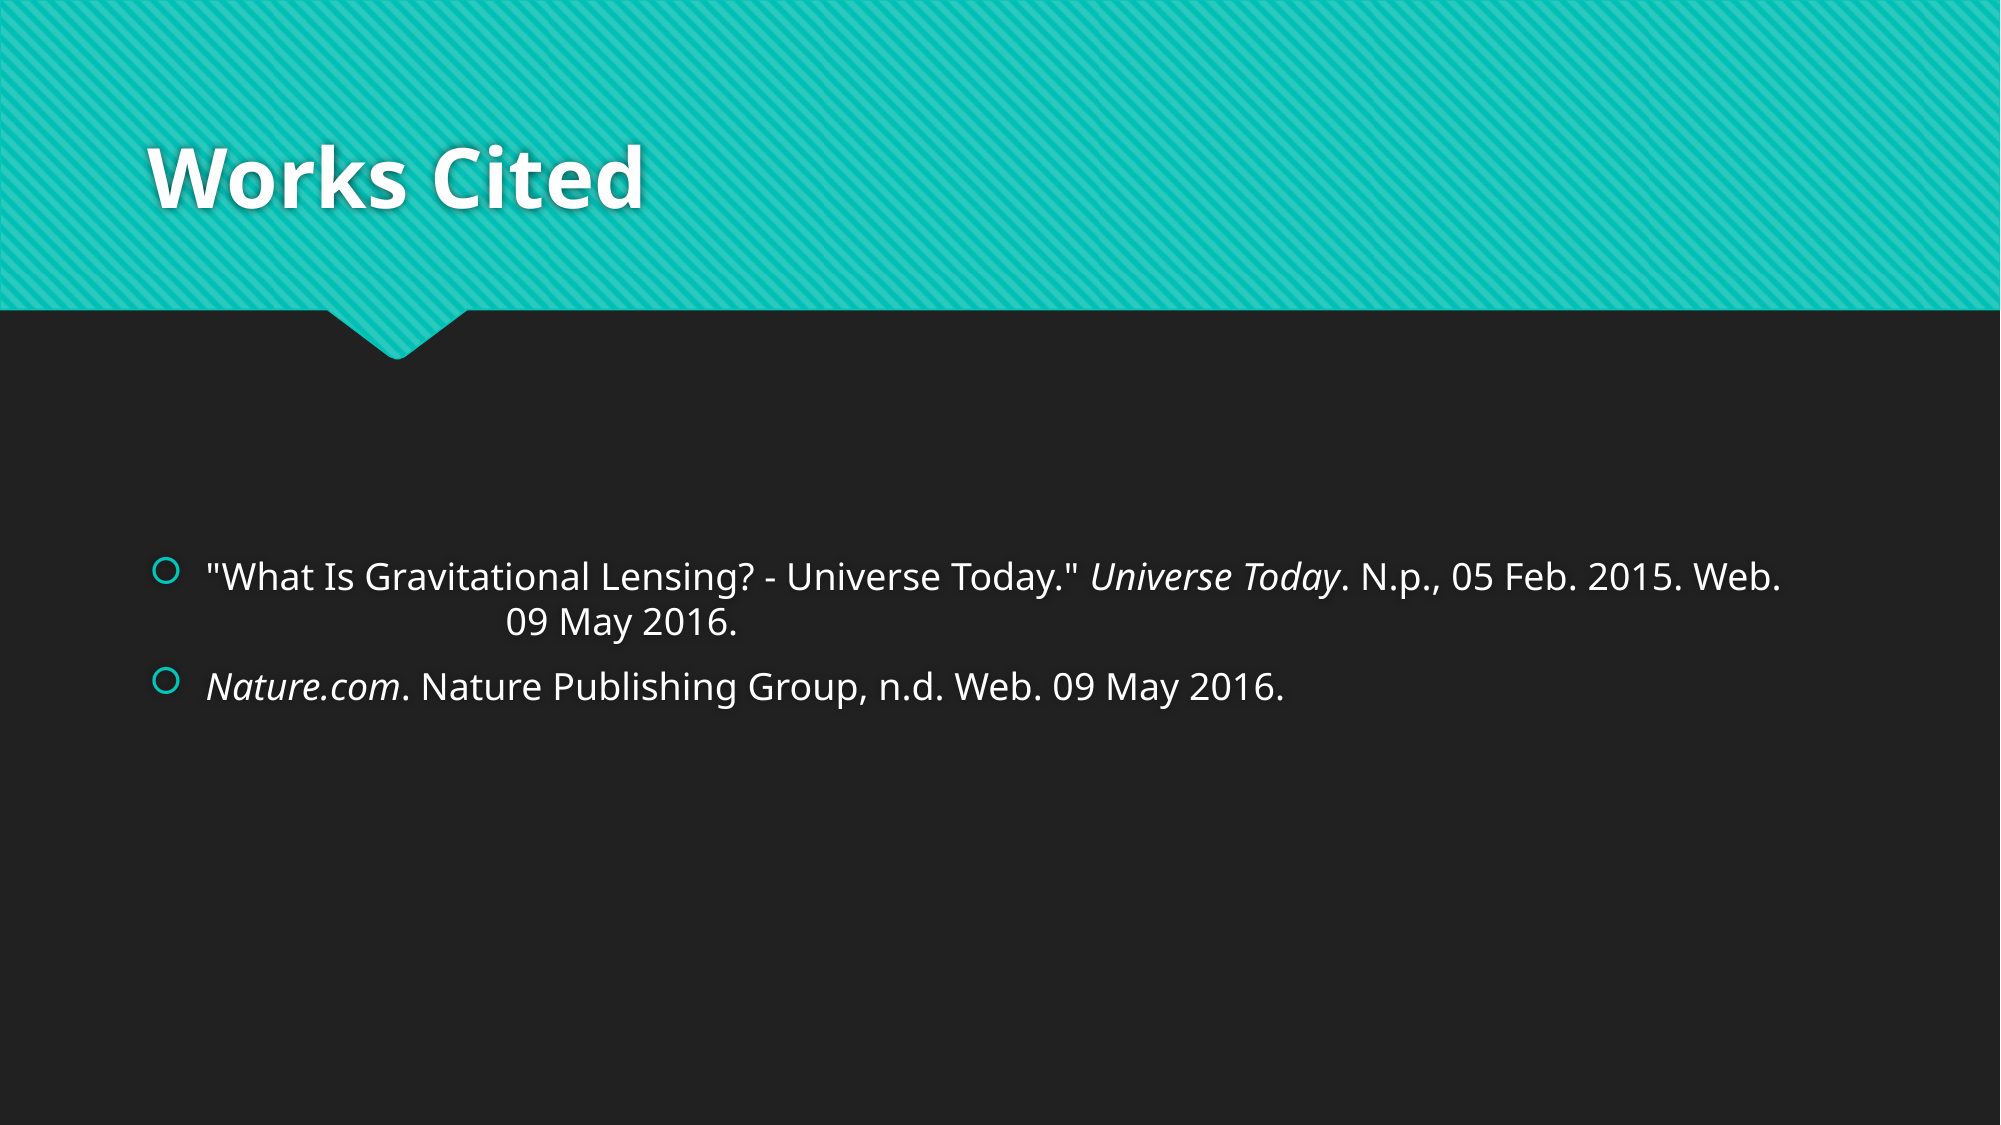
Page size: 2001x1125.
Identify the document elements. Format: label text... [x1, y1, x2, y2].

list "What Is Gravitational Lensing? - Universe Today." Universe Today. N.p., 05 Feb. 2015. Web. 09 May 2016. Nature.com. Nature Publishing Group, n.d. Web. 09 May 2016. [134, 364, 1866, 962]
title Works Cited [132, 73, 1868, 233]
